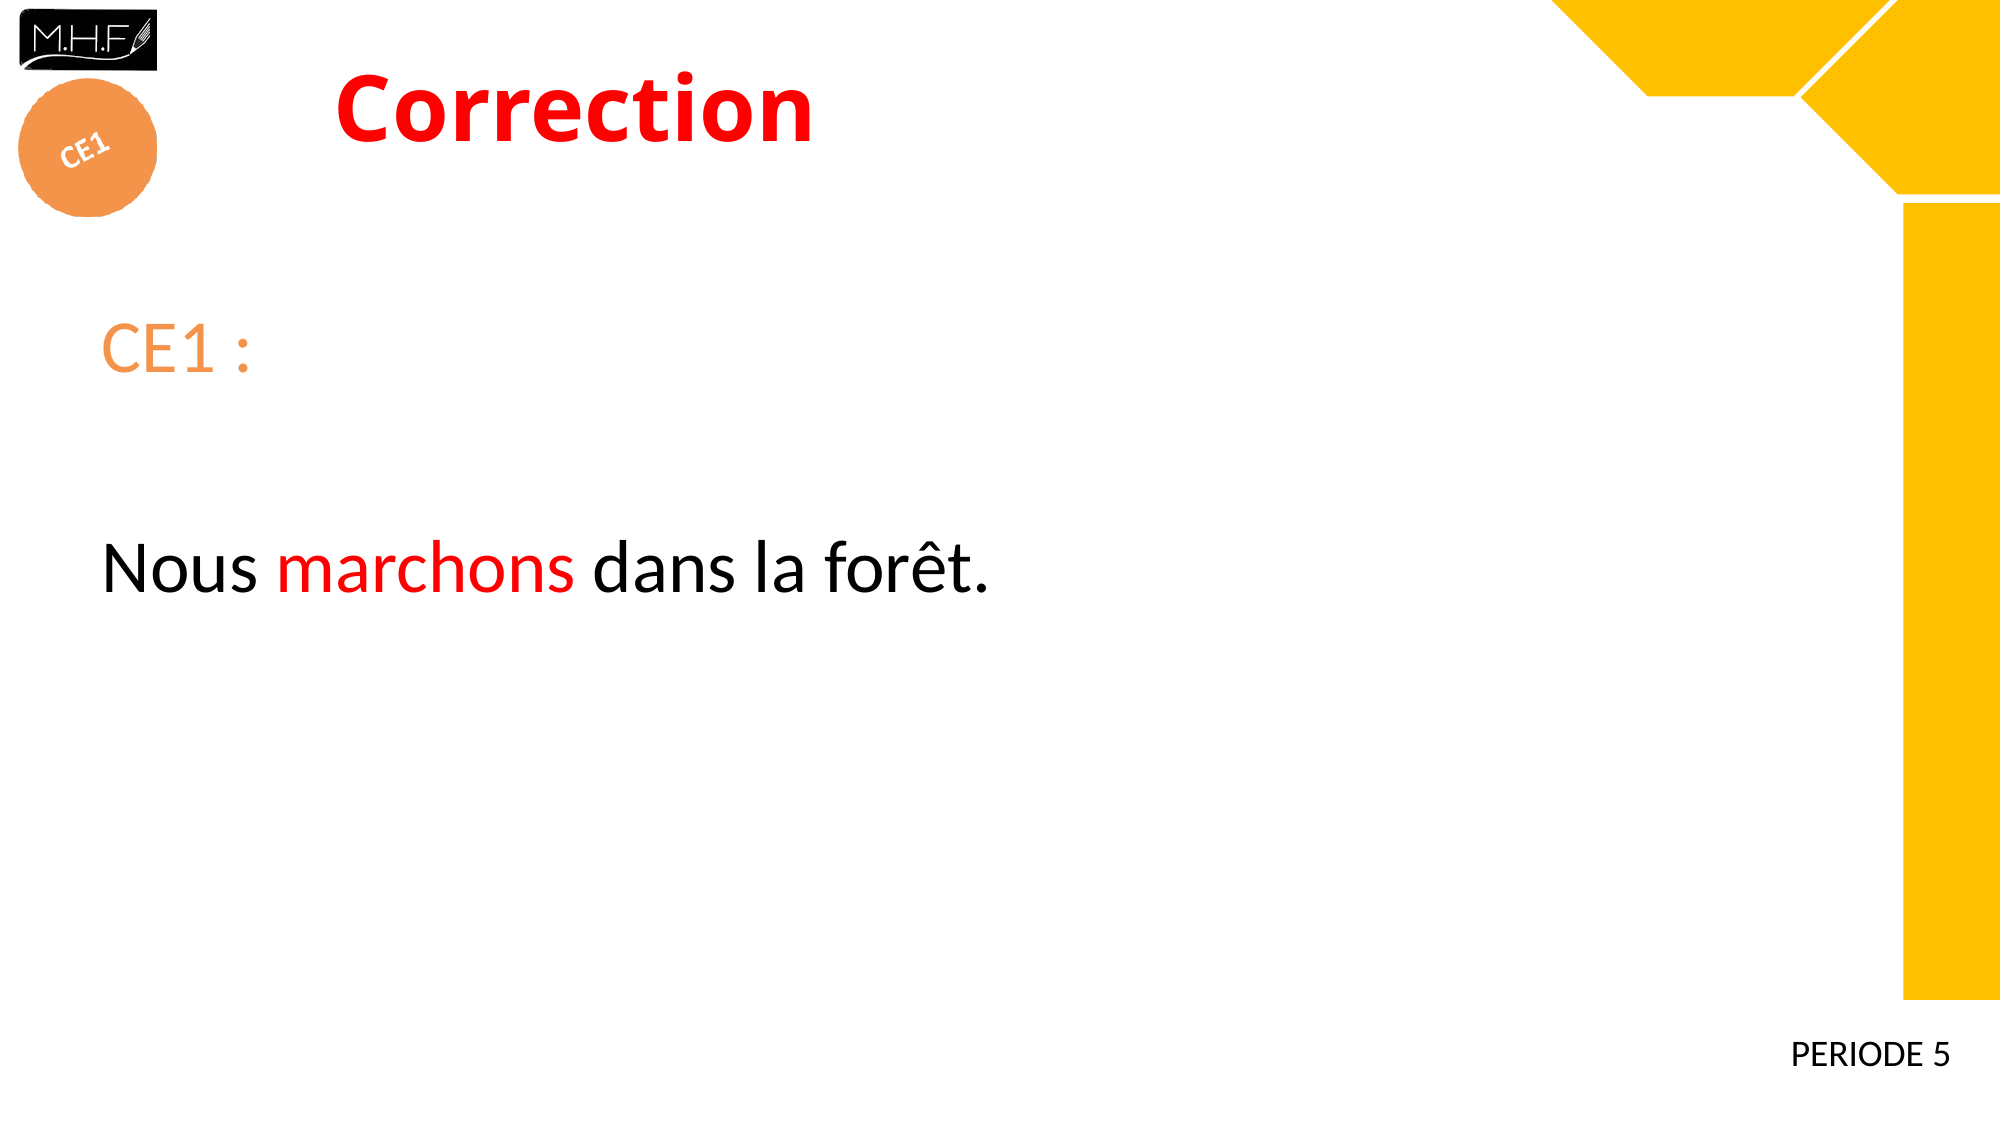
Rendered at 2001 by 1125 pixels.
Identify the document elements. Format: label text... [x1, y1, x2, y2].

text_box PERIODE 5 [1362, 1021, 1967, 1125]
picture [16, 7, 157, 74]
text_box [1902, 202, 2000, 1001]
title Correction [318, 3, 1865, 221]
text_box [1799, 0, 2000, 196]
text_box [1549, 0, 1892, 98]
picture [18, 78, 157, 218]
list CE1 : Nous marchons dans la forêt. [86, 300, 1748, 1015]
